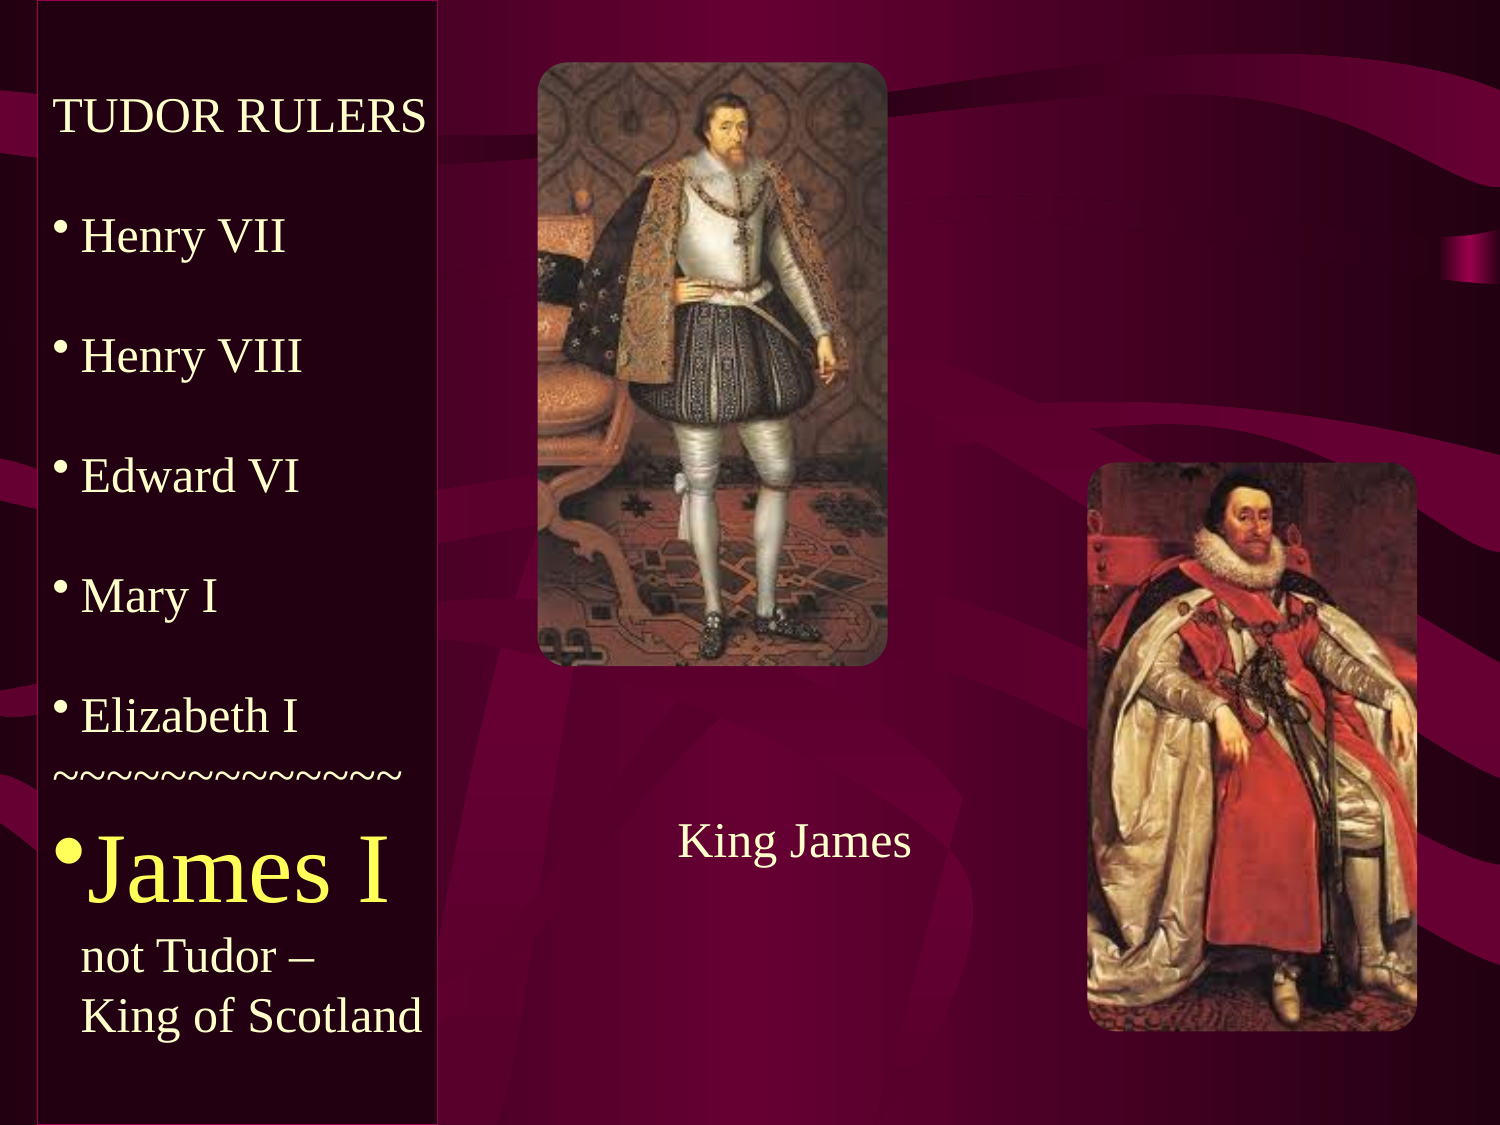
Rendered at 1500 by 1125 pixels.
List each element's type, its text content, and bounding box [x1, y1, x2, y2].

text_box King James [662, 799, 928, 875]
picture [537, 62, 888, 667]
picture [1087, 462, 1418, 1032]
text_box TUDOR RULERS Henry VII Henry VIII Edward VI Mary I Elizabeth I ~~~~~~~~~~~~~ James I not Tudor – King of Scotland [37, 0, 438, 1125]
